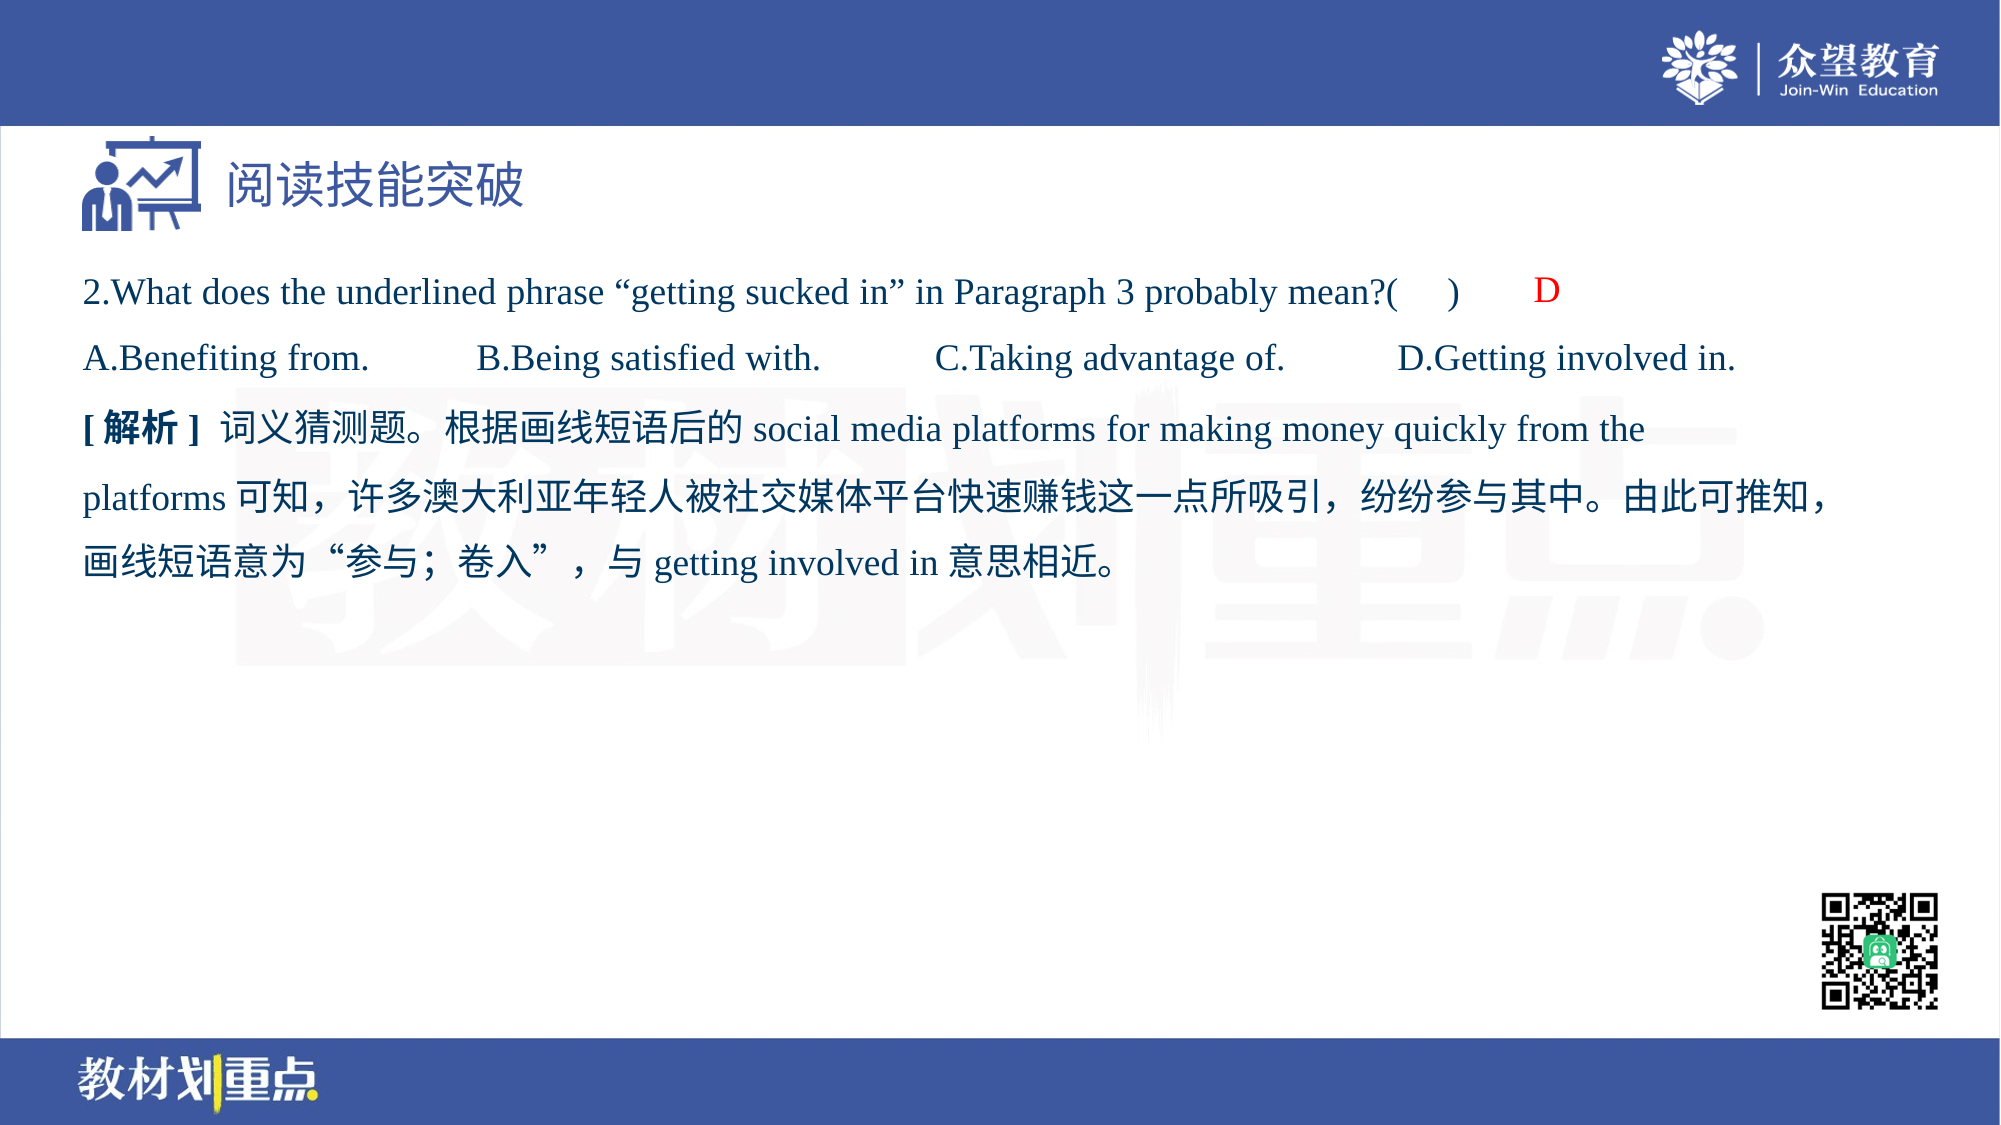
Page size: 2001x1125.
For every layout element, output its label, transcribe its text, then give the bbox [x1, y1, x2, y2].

text_box [解析] 词义猜测题。根据画线短语后的social media platforms for making money quickly from the platforms可知，许多澳大利亚年轻人被社交媒体平台快速赚钱这一点所吸引，纷纷参与其中。由此可推知， 画线短语意为“参与；卷入”，与getting involved in意思相近。 [82, 380, 1817, 576]
text_box D [1519, 245, 1575, 304]
picture [0, 0, 2000, 1125]
text_box 2.What does the underlined phrase “getting sucked in” in Paragraph 3 probably mean?( ) [82, 247, 1817, 306]
text_box A.Benefiting from. B.Being satisfied with. C.Taking advantage of. D.Getting involved in. [82, 313, 1817, 371]
